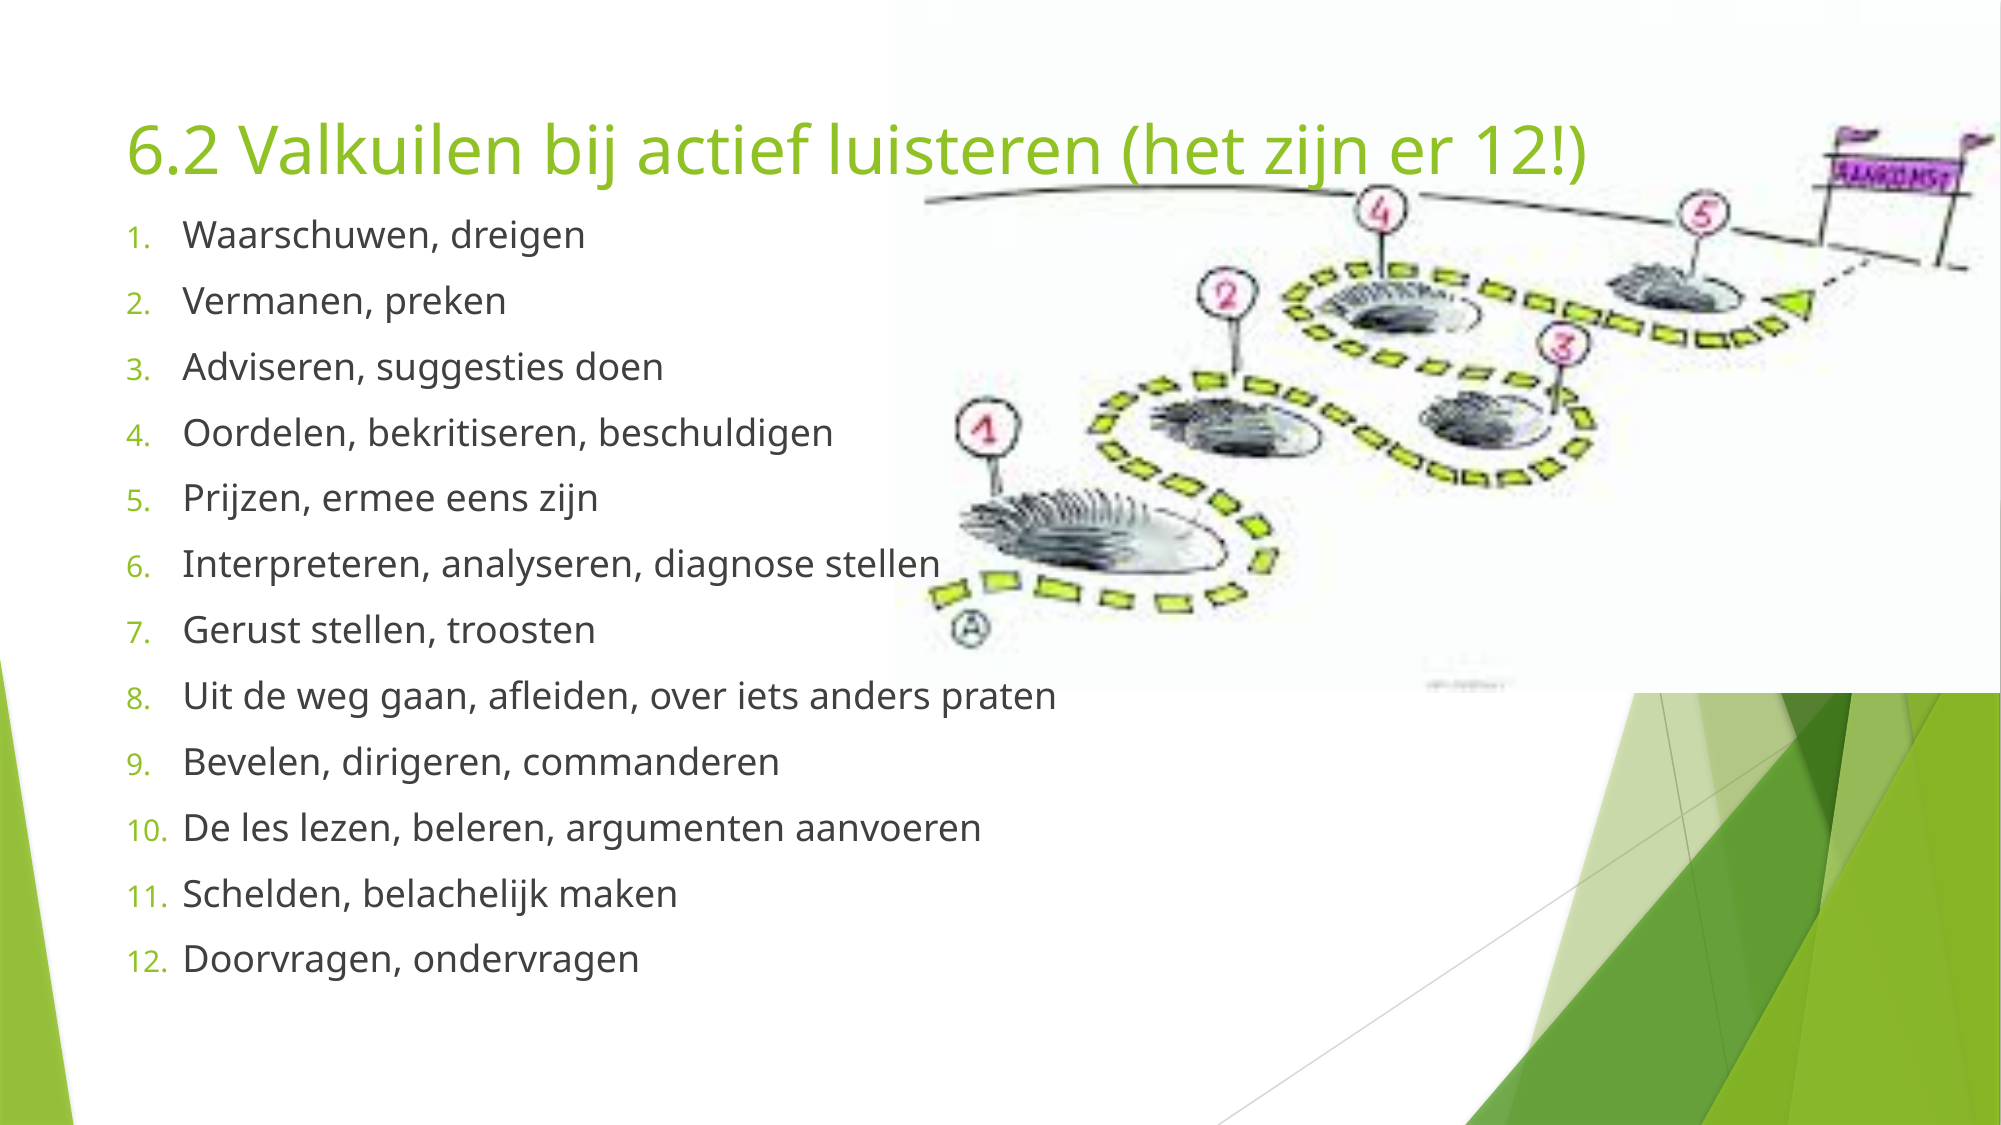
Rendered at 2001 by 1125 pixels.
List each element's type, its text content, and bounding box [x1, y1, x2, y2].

list Waarschuwen, dreigen Vermanen, preken Adviseren, suggesties doen Oordelen, bekritiseren, beschuldigen Prijzen, ermee eens zijn Interpreteren, analyseren, diagnose stellen Gerust stellen, troosten Uit de weg gaan, afleiden, over iets anders praten Bevelen, dirigeren, commanderen De les lezen, beleren, argumenten aanvoeren Schelden, belachelijk maken Doorvragen, ondervragen [111, 203, 1522, 991]
picture [895, 0, 2000, 693]
title 6.2 Valkuilen bij actief luisteren (het zijn er 12!) [111, 99, 890, 203]
